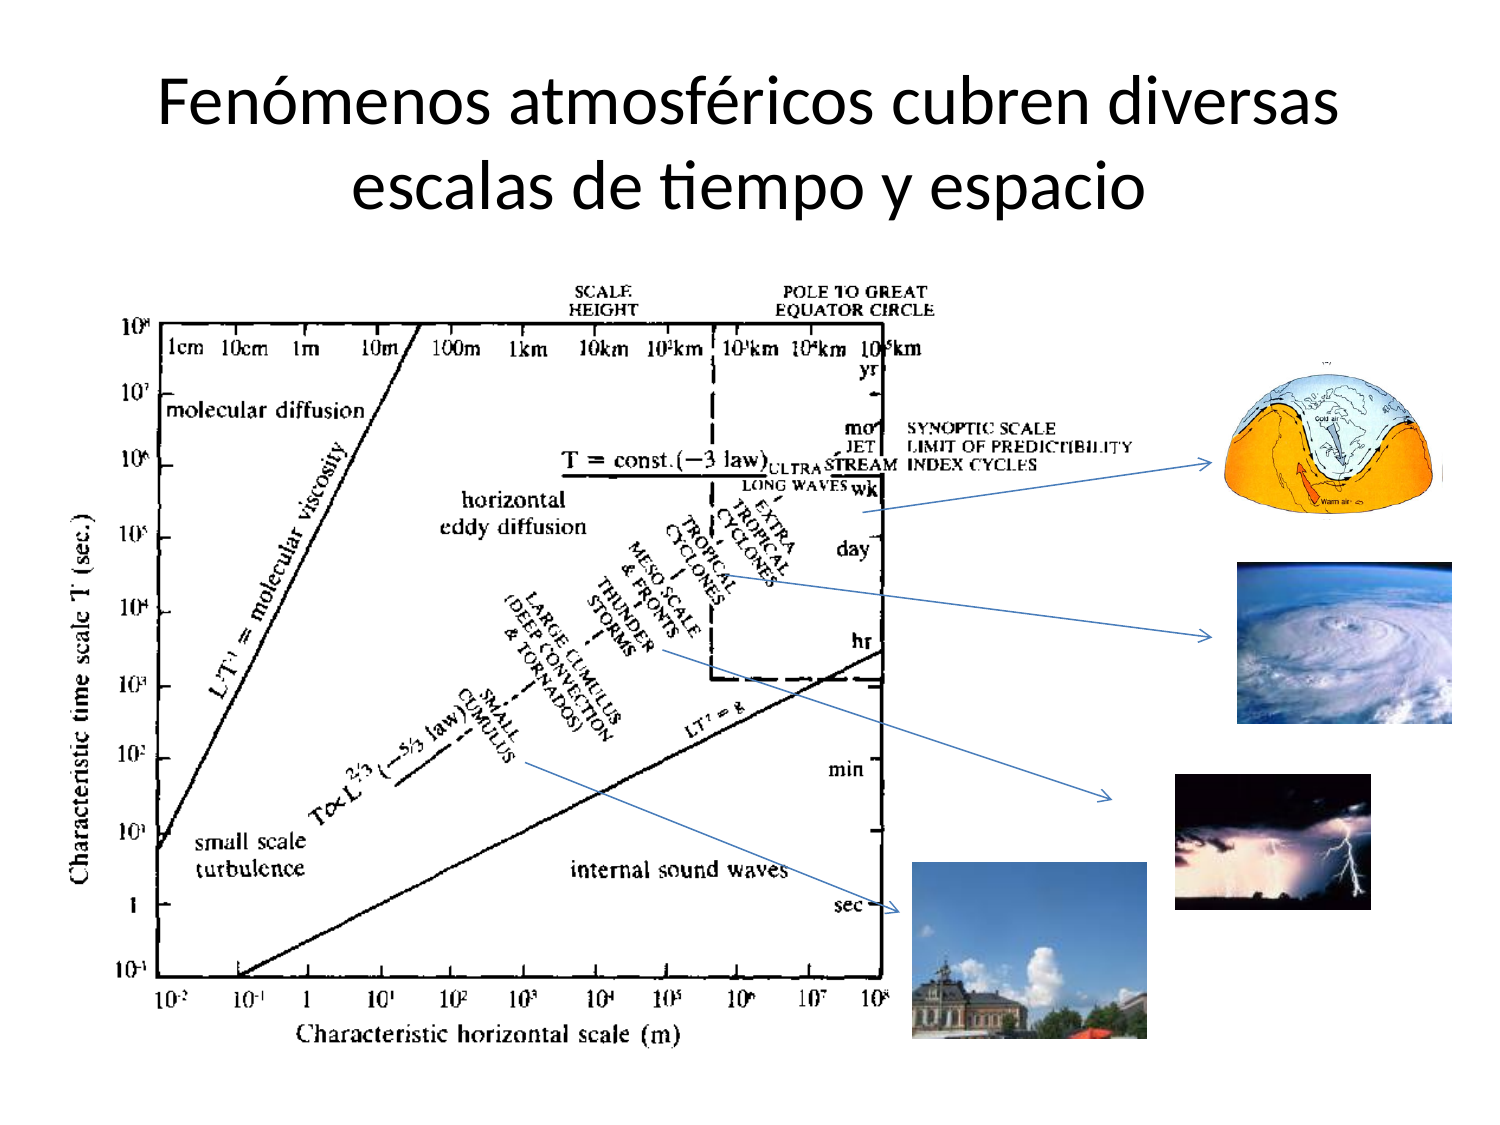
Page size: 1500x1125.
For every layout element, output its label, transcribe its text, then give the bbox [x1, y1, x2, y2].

picture [1237, 562, 1452, 724]
picture [1174, 774, 1371, 910]
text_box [862, 462, 1213, 513]
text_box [662, 649, 1113, 801]
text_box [724, 574, 1213, 638]
title Fenómenos atmosféricos cubren diversas escalas de tiempo y espacio [75, 45, 1425, 233]
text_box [524, 762, 901, 913]
picture [62, 274, 1148, 1052]
picture [1224, 362, 1444, 520]
